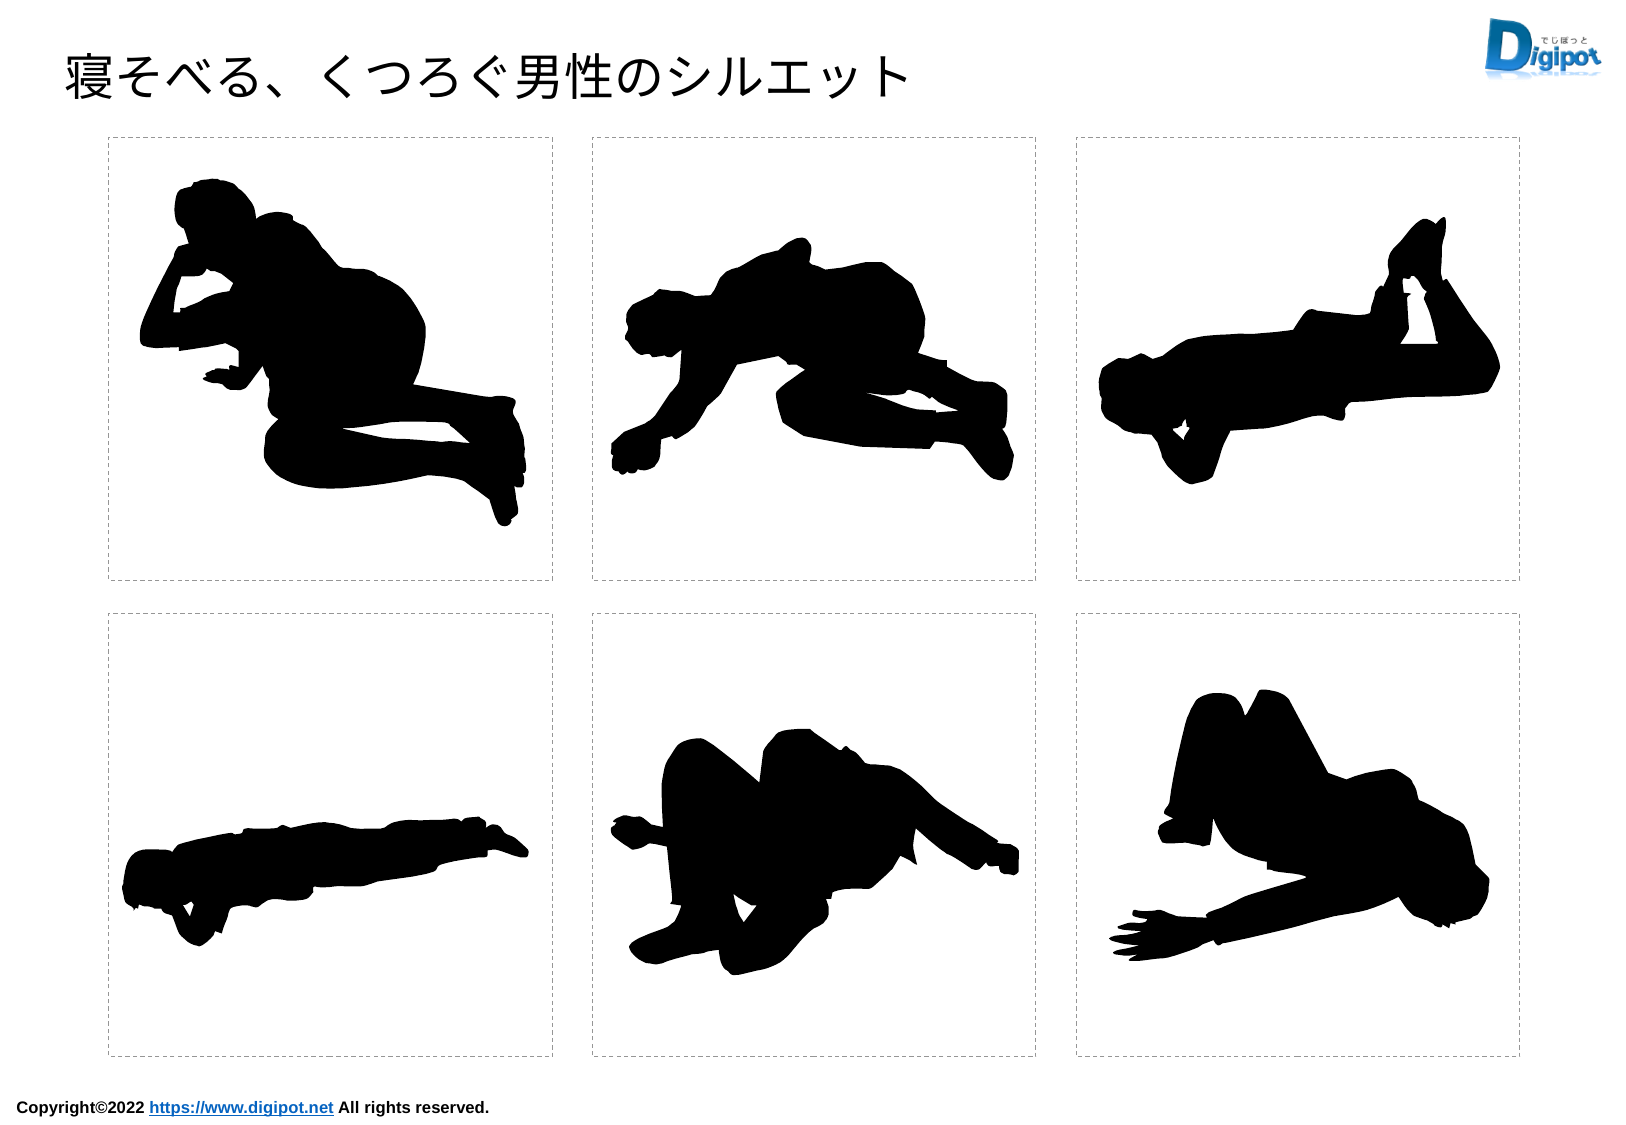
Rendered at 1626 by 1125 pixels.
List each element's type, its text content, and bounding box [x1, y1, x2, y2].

text_box [139, 178, 527, 527]
text_box [610, 728, 1019, 976]
text_box 寝そべる、くつろぐ男性のシルエット [49, 38, 930, 113]
text_box [1098, 217, 1501, 485]
picture [1485, 18, 1602, 82]
text_box [1109, 689, 1490, 961]
text_box [610, 237, 1014, 481]
text_box [122, 816, 529, 947]
